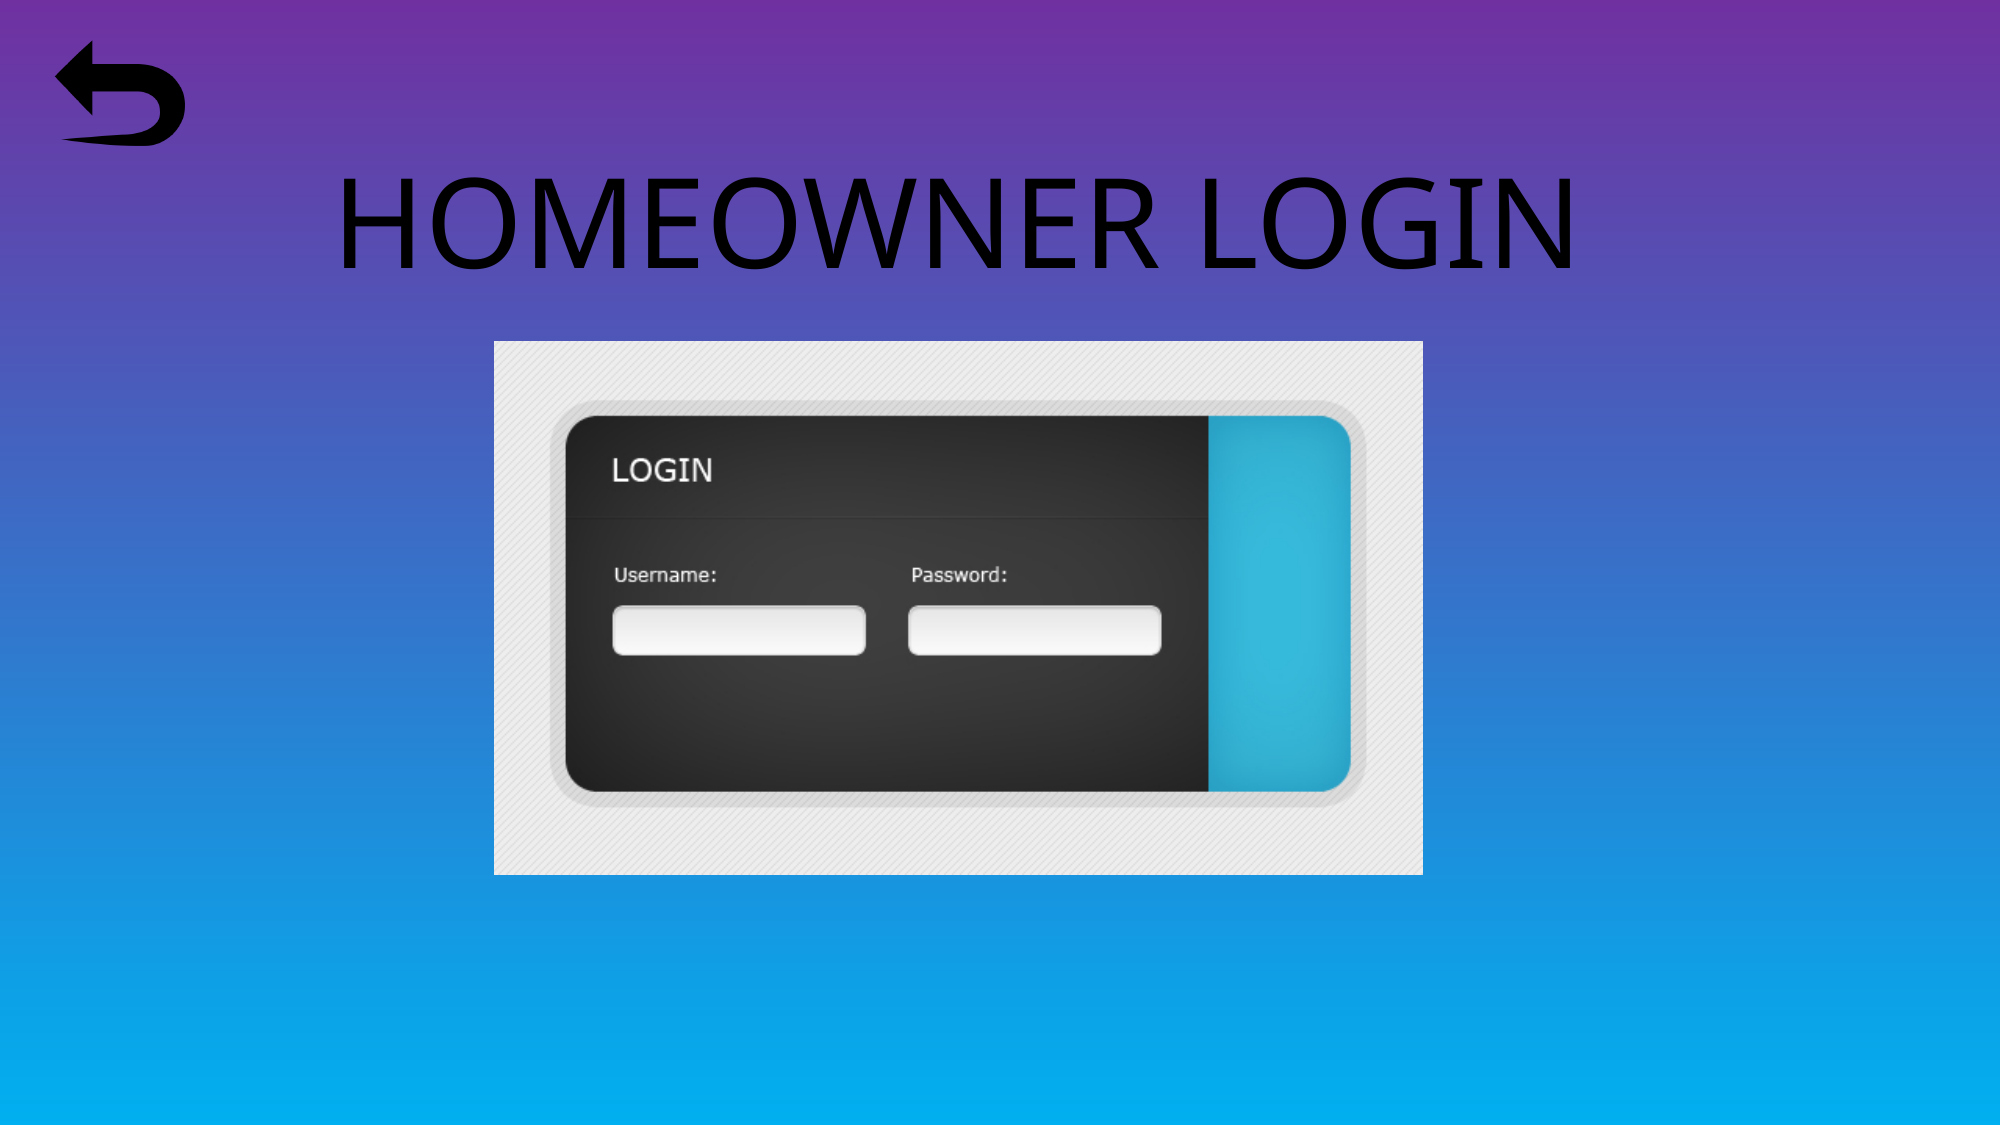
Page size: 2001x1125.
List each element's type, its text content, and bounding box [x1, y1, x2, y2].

picture [493, 341, 1423, 875]
title HOMEOWNER LOGIN [208, 93, 1709, 304]
picture [45, 18, 196, 169]
